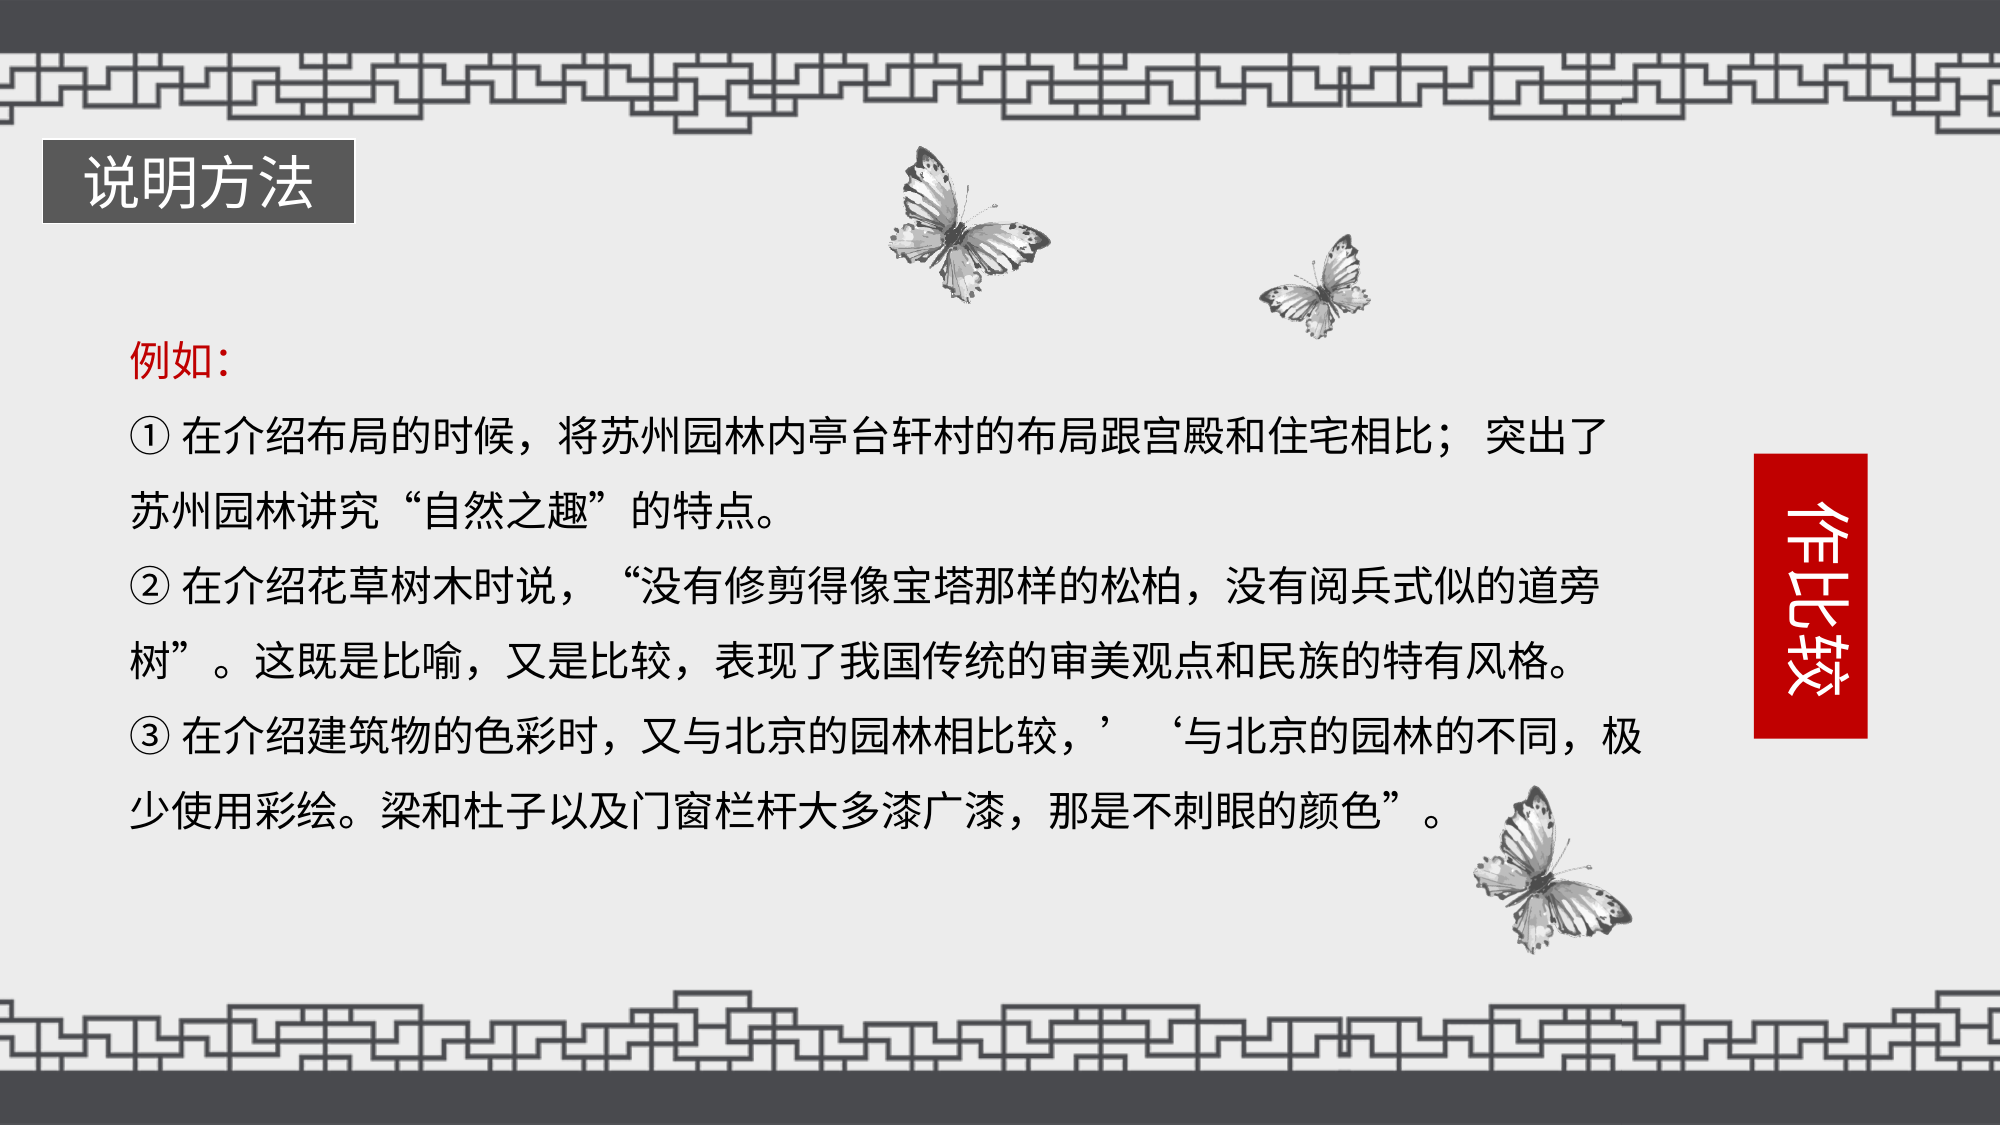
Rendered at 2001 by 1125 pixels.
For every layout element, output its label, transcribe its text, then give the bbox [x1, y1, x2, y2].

picture [1455, 776, 1662, 980]
text_box 作比较 [1753, 453, 1868, 739]
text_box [0, 989, 2000, 1125]
text_box 说明方法 [42, 139, 355, 224]
picture [1253, 214, 1388, 351]
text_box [0, 0, 2000, 136]
picture [888, 146, 1051, 304]
text_box 例如： ①在介绍布局的时候，将苏州园林内亭台轩村的布局跟宫殿和住宅相比； 突出了苏州园林讲究“自然之趣”的特点。 ②在介绍花草树木时说，“没有修剪得像宝塔那样的松柏，没有阅兵式似的道旁树”。这既是比喻，又是比较，表现了我国传统的审美观点和民族的特有风格。 ③在介绍建筑物的色彩时，又与北京的园林相比较，’‘与北京的园林的不同，极少使用彩绘。梁和杜子以及门窗栏杆大多漆广漆，那是不刺眼的颜色”。 [115, 302, 1663, 918]
